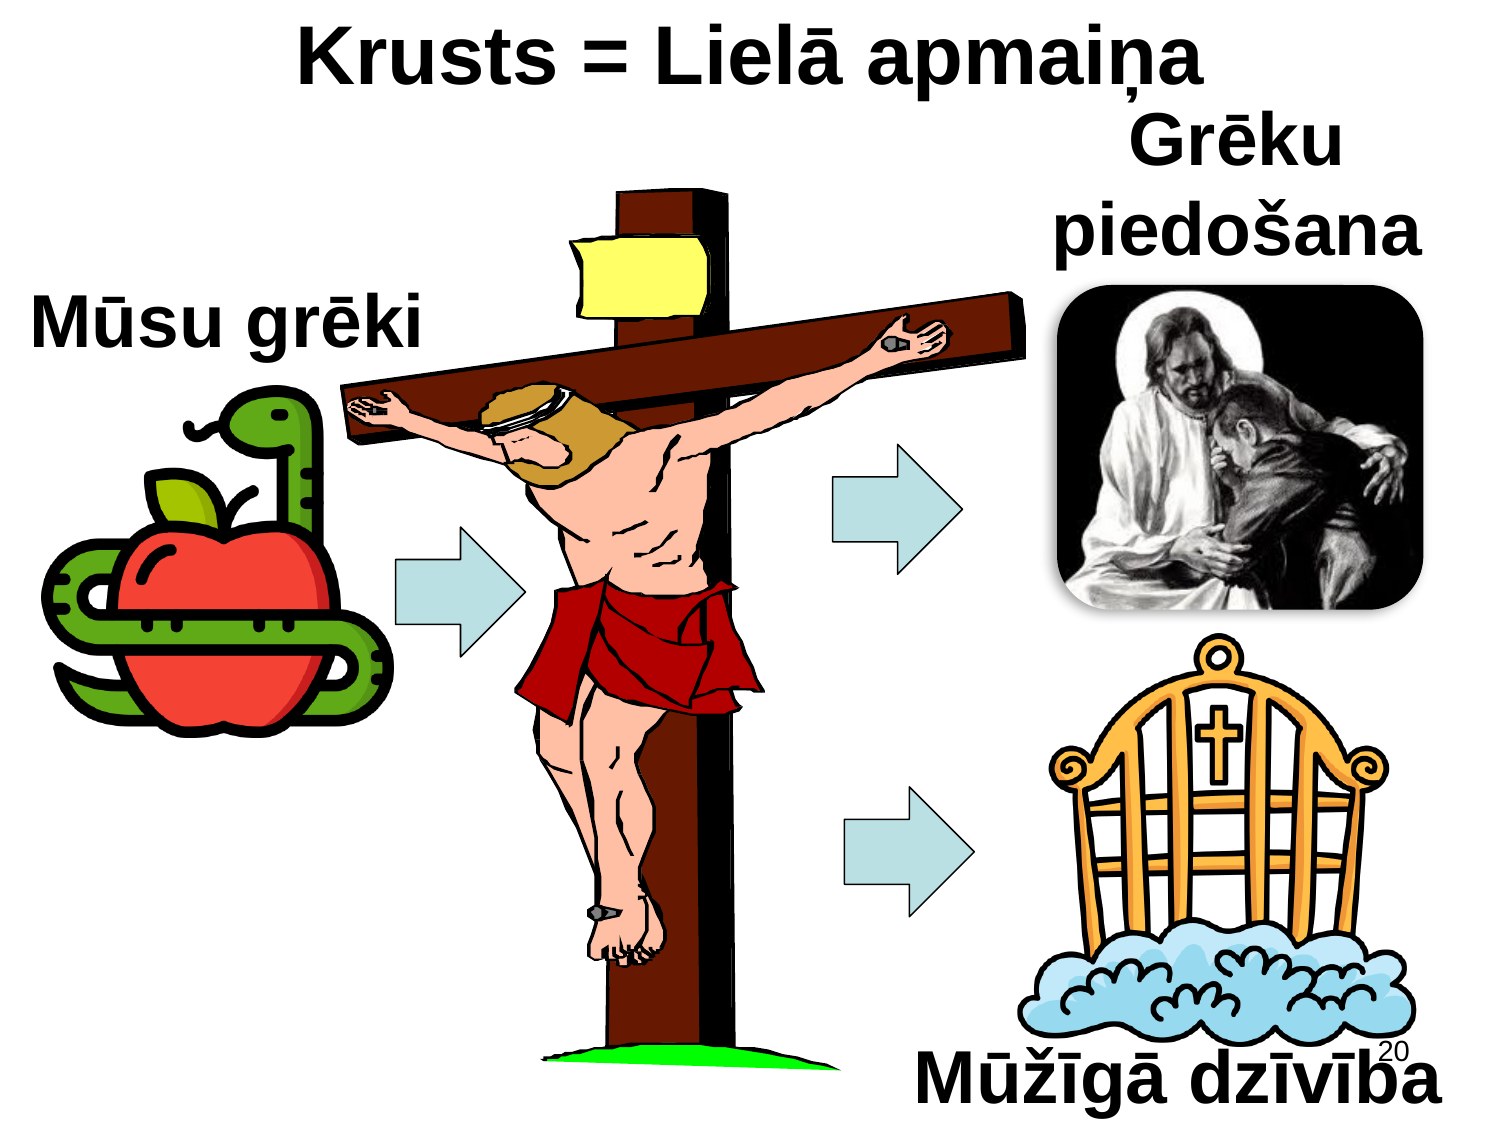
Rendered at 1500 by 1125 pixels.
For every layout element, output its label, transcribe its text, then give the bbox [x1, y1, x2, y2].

picture [1056, 284, 1424, 610]
title Krusts = Lielā apmaiņa [0, 0, 1500, 103]
text_box Mūžīgā dzīvība [856, 1023, 1500, 1125]
text_box Mūsu grēki [0, 267, 331, 369]
text_box Grēku piedošana [1009, 129, 1465, 232]
picture [40, 188, 1424, 1071]
